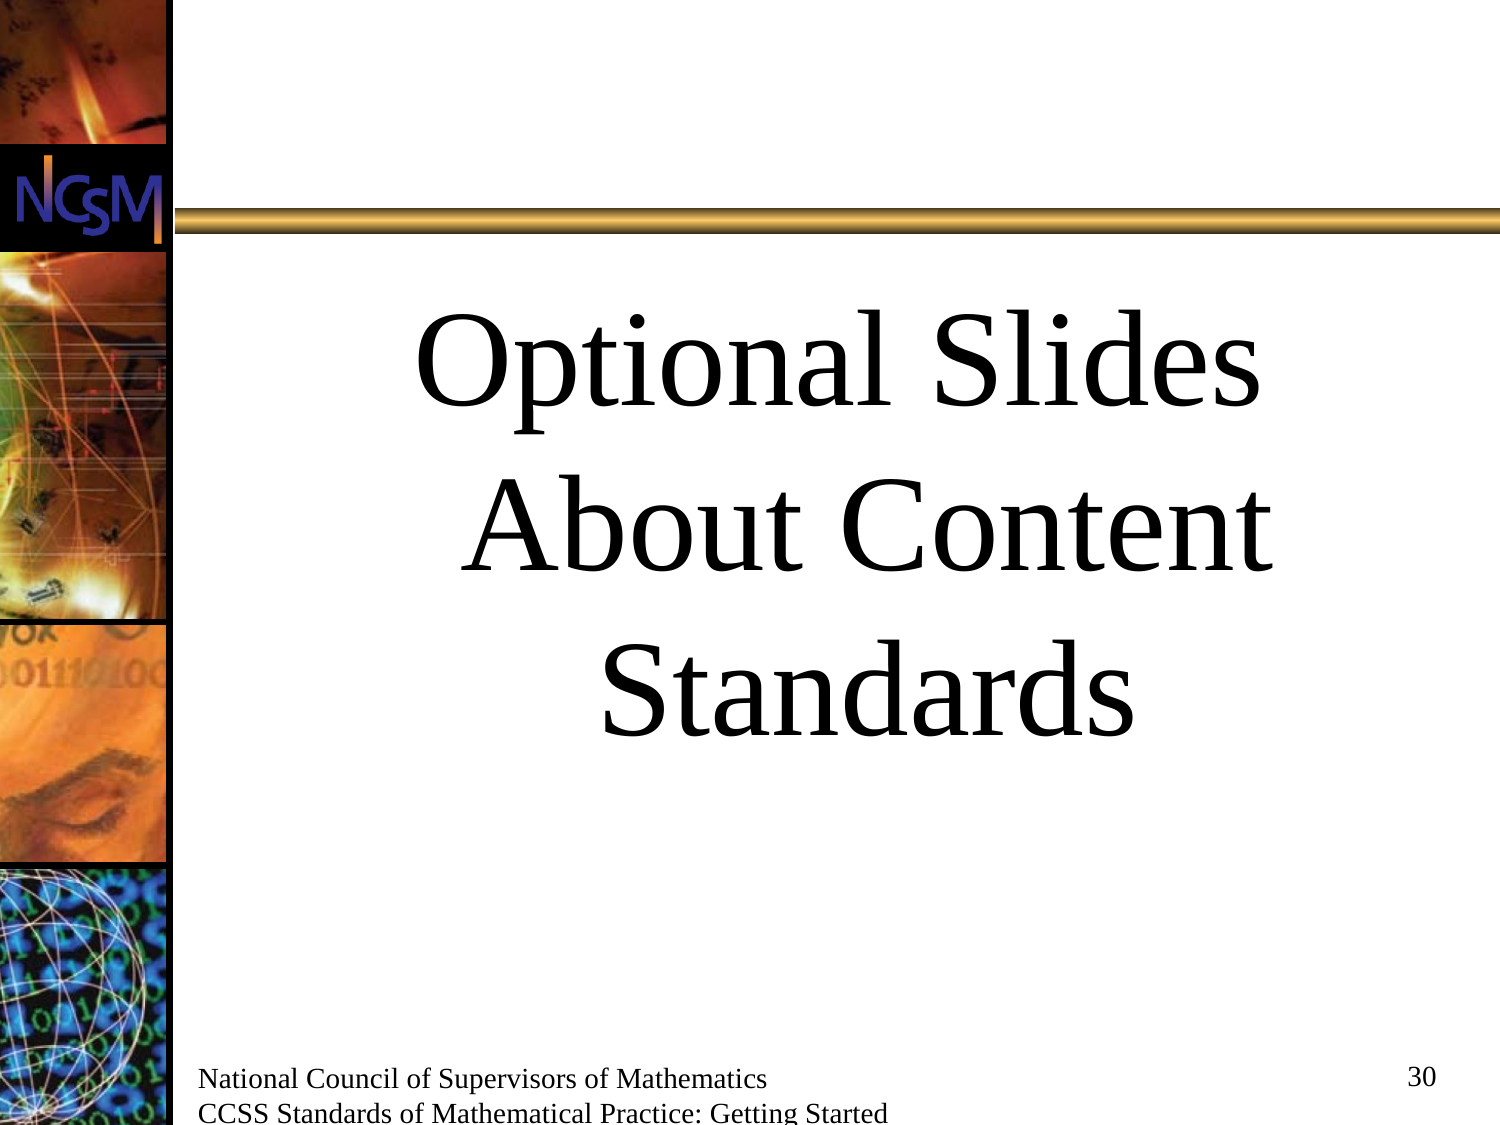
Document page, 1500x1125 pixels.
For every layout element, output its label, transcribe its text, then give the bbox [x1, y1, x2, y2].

picture [0, 0, 167, 619]
slide_number 30 [1379, 1049, 1453, 1125]
list Optional Slides About Content Standards [215, 260, 1463, 1003]
picture [0, 869, 166, 1125]
picture [0, 625, 166, 862]
